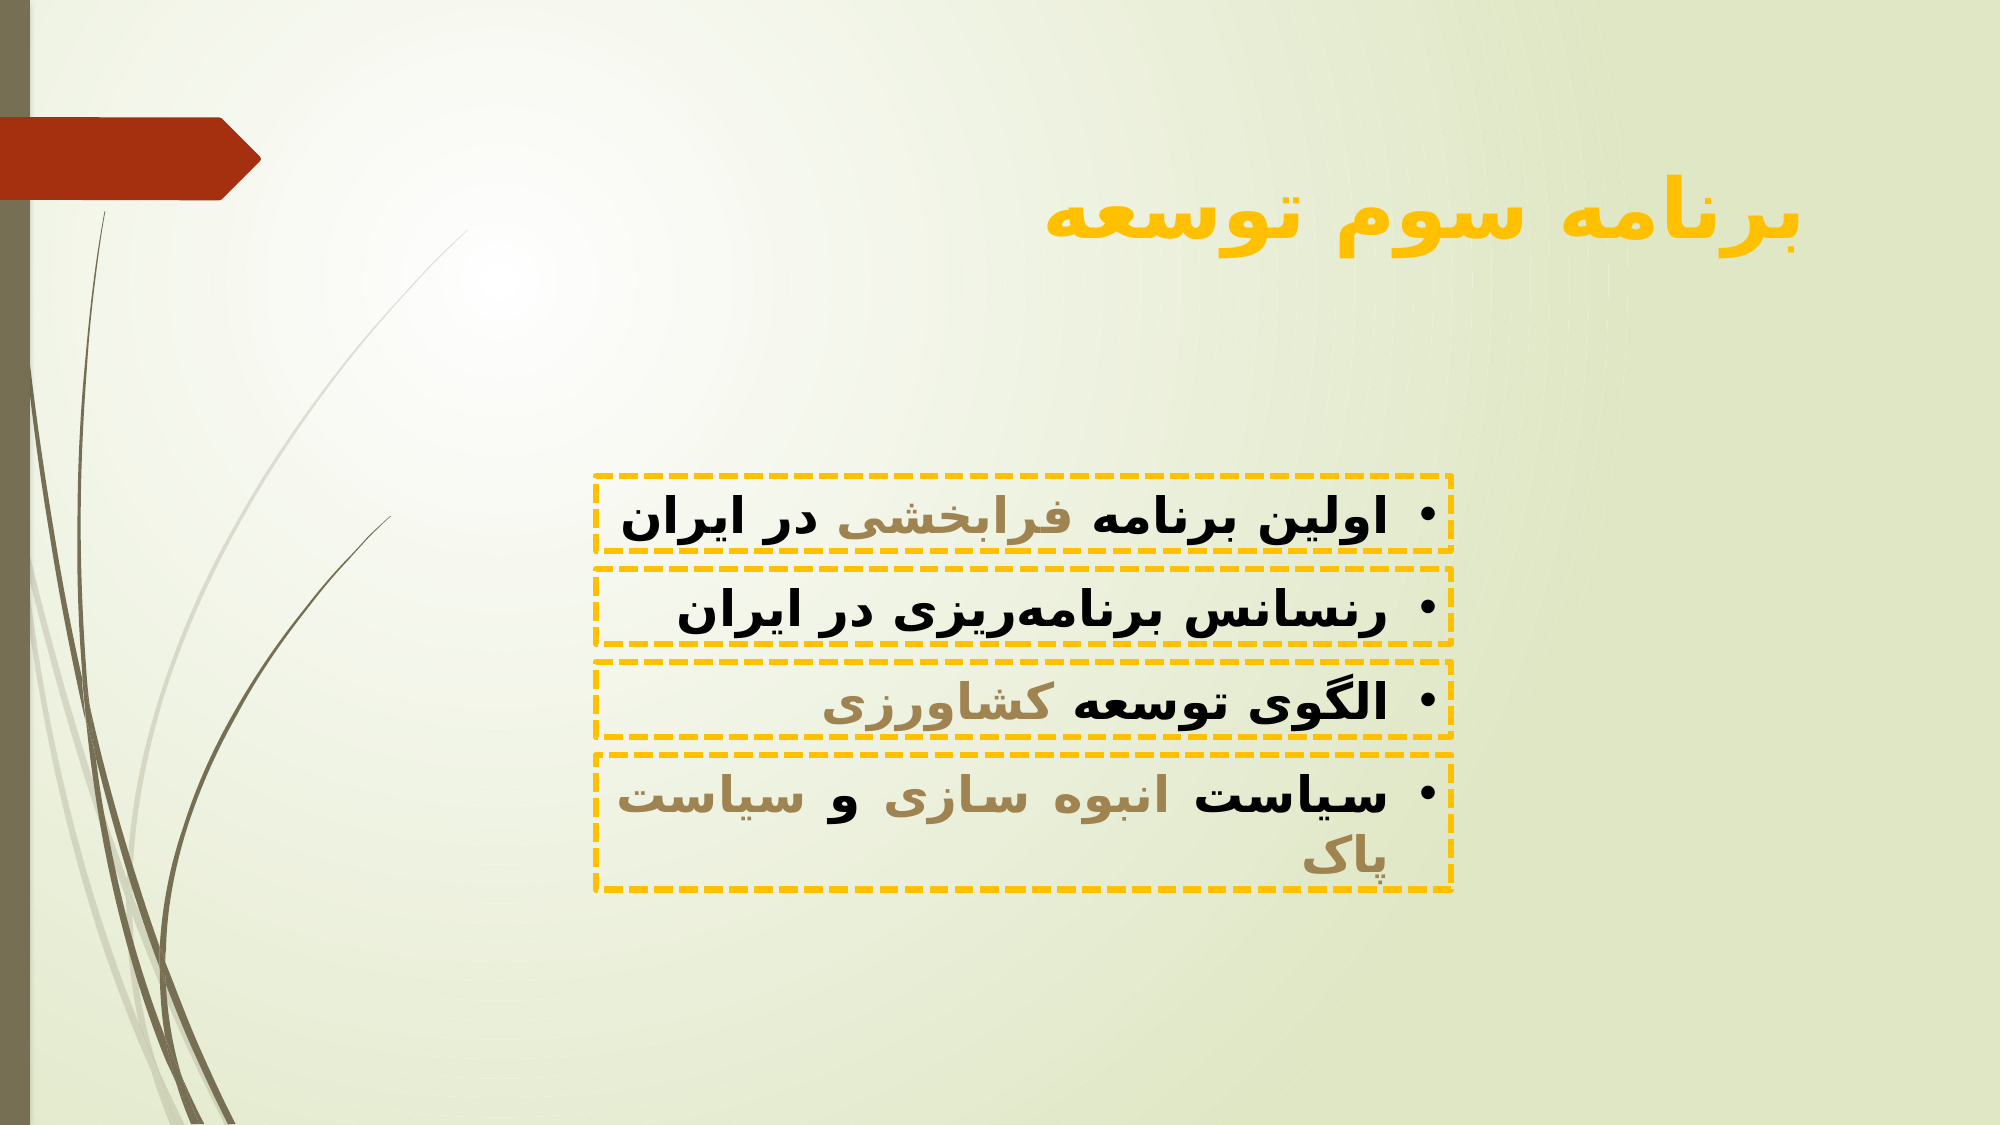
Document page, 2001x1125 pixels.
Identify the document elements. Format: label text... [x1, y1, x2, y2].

text_box اولین برنامه فرابخشی در ایران [595, 476, 1452, 551]
text_box سیاست انبوه سازی و سیاست پاک [595, 754, 1452, 890]
text_box الگوی توسعه کشاورزی [595, 661, 1452, 737]
text_box برنامه سوم توسعه [498, 147, 1822, 263]
text_box رنسانس برنامه‌ریزی در ایران [595, 568, 1452, 644]
